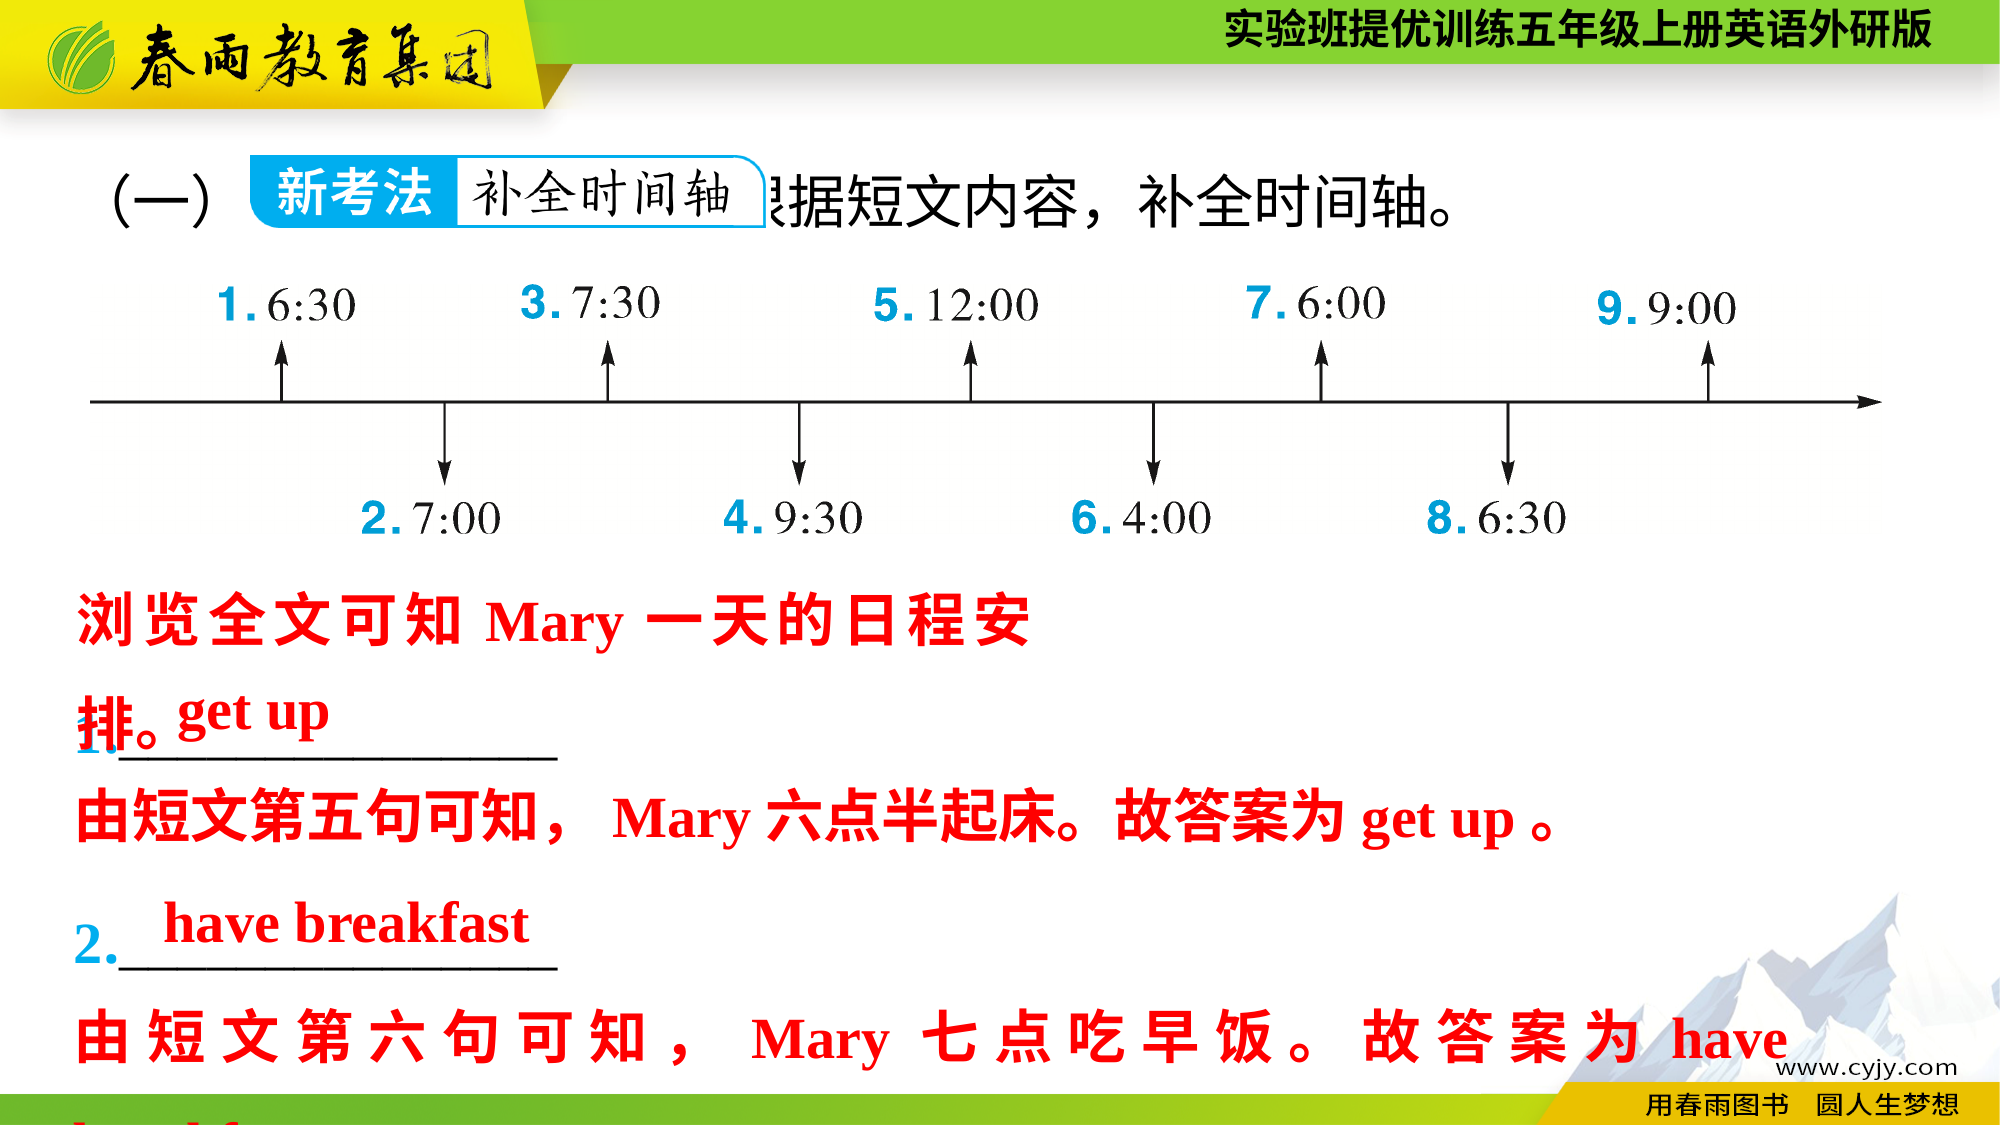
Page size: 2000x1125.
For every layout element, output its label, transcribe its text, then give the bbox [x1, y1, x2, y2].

text_box get up [162, 663, 346, 749]
text_box 浏览全文可知Mary一天的日程安排。 [62, 540, 1047, 660]
list （一） 根据短文内容，补全时间轴。 [59, 122, 1944, 244]
text_box 1._______________ 2._______________ [59, 652, 1944, 983]
text_box have breakfast [148, 876, 546, 957]
text_box 由短文第五句可知，Mary六点半起床。故答案为get up。 [59, 772, 1642, 857]
picture [0, 0, 2000, 1125]
text_box 由短文第六句可知，Mary七点吃早饭。故答案为have breakfast。 [59, 957, 1803, 1125]
